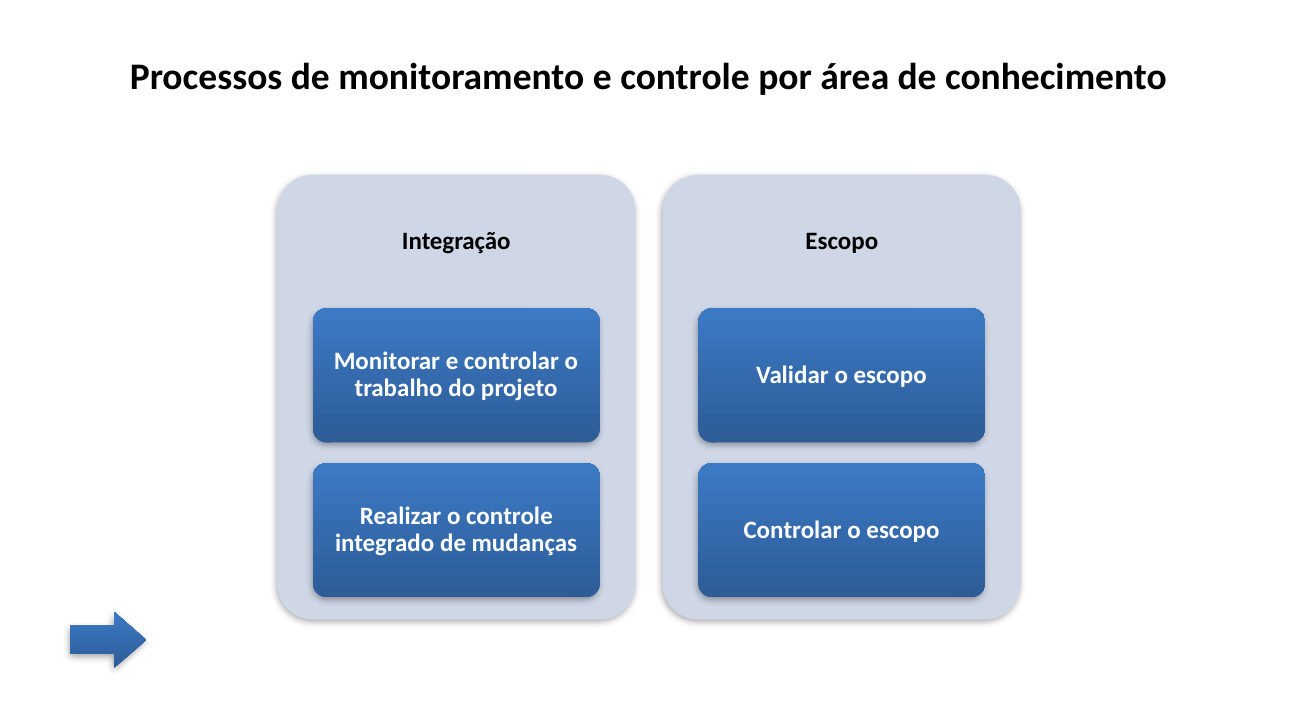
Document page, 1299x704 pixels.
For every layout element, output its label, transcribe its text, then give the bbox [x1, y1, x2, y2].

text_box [276, 174, 1022, 620]
text_box Processos de monitoramento e controle por área de conhecimento [0, 44, 1299, 106]
text_box [70, 611, 147, 669]
